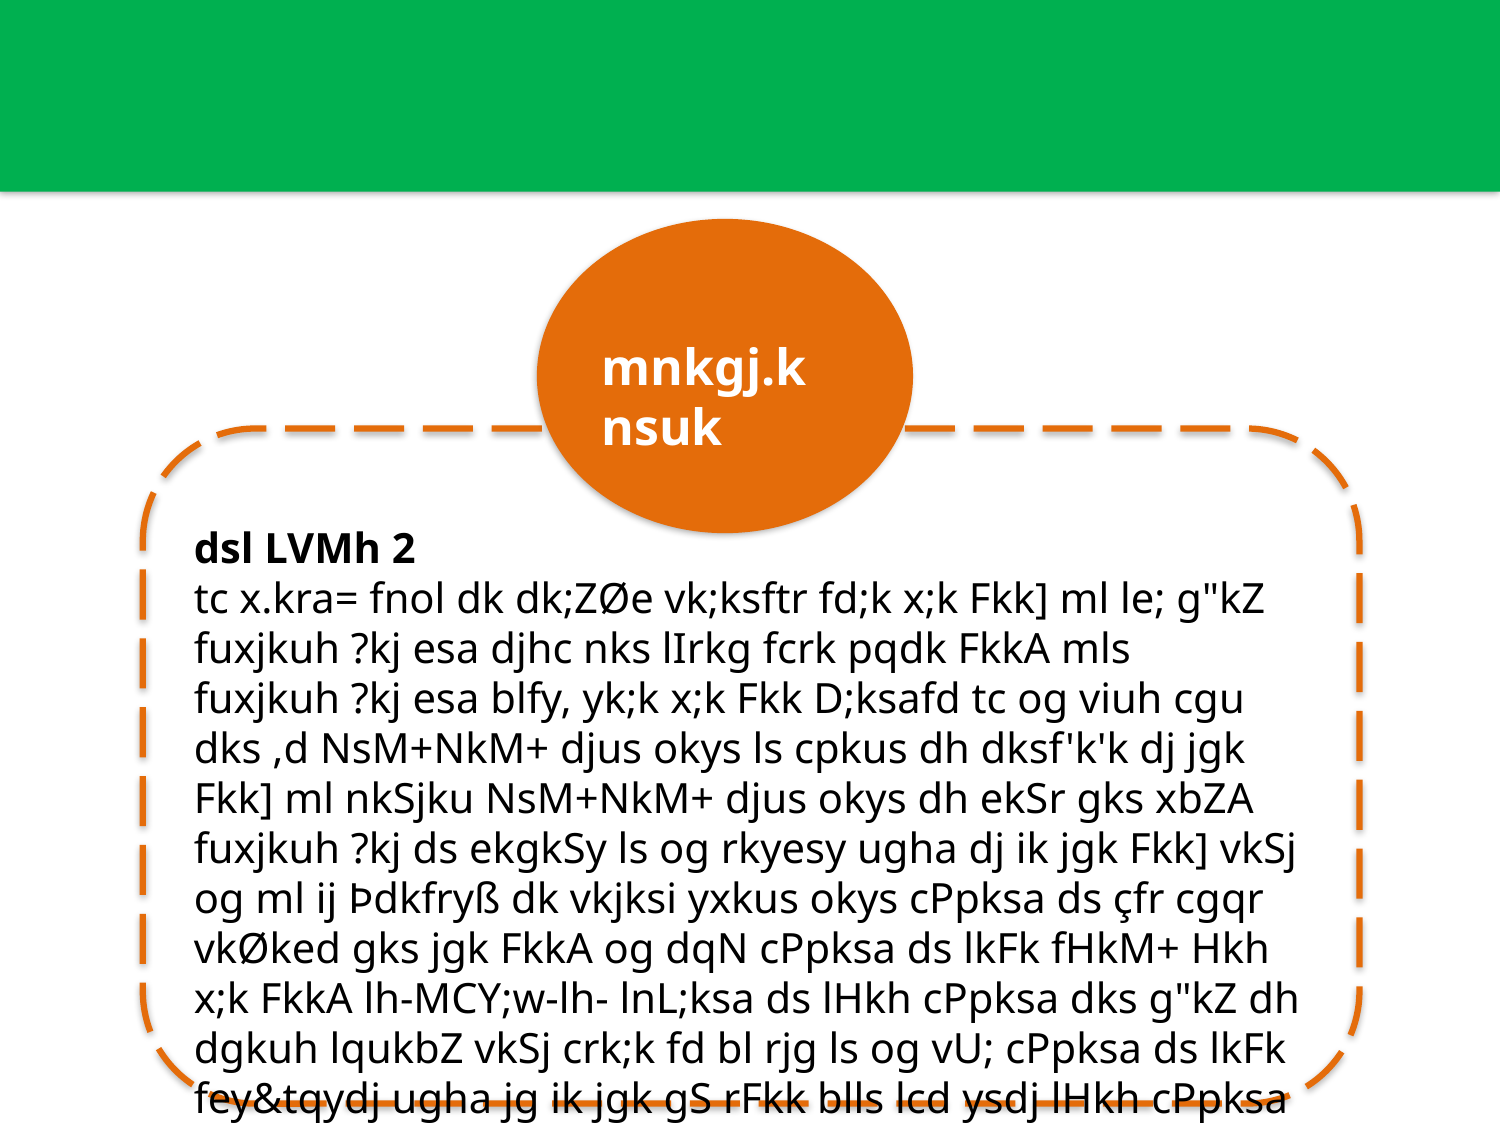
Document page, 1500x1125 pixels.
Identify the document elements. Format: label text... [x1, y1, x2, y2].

text_box [142, 427, 614, 1074]
text_box dsl LVMh 2 tc x.kra= fnol dk dk;ZØe vk;ksftr fd;k x;k Fkk] ml le; g"kZ fuxjkuh ?kj esa djhc nks lIrkg fcrk pqdk FkkA mls fuxjkuh ?kj esa blfy, yk;k x;k Fkk D;ksafd tc og viuh cgu dks ,d NsM+NkM+ djus okys ls cpkus dh dksf'k'k dj jgk Fkk] ml nkSjku NsM+NkM+ djus okys dh ekSr gks xbZA fuxjkuh ?kj ds ekgkSy ls og rkyesy ugha dj ik jgk Fkk] vkSj og ml ij Þdkfryß dk vkjksi yxkus okys cPpksa ds çfr cgqr vkØked gks jgk FkkA og dqN cPpksa ds lkFk fHkM+ Hkh x;k FkkA lh-MCY;w-lh- lnL;ksa ds lHkh cPpksa dks g"kZ dh dgkuh lqukbZ vkSj crk;k fd bl rjg ls og vU; cPpksa ds lkFk fey&tqydj ugha jg ik jgk gS rFkk blls lcd ysdj lHkh cPpksa dks vPNk crkZo djuk pkfg, ,oa lHkh ds lkFk fey&tqydj jguk pkfg,A [178, 514, 1327, 1125]
text_box [536, 218, 914, 534]
text_box [835, 427, 1361, 1072]
text_box mnkgj.k nsuk [586, 328, 864, 463]
